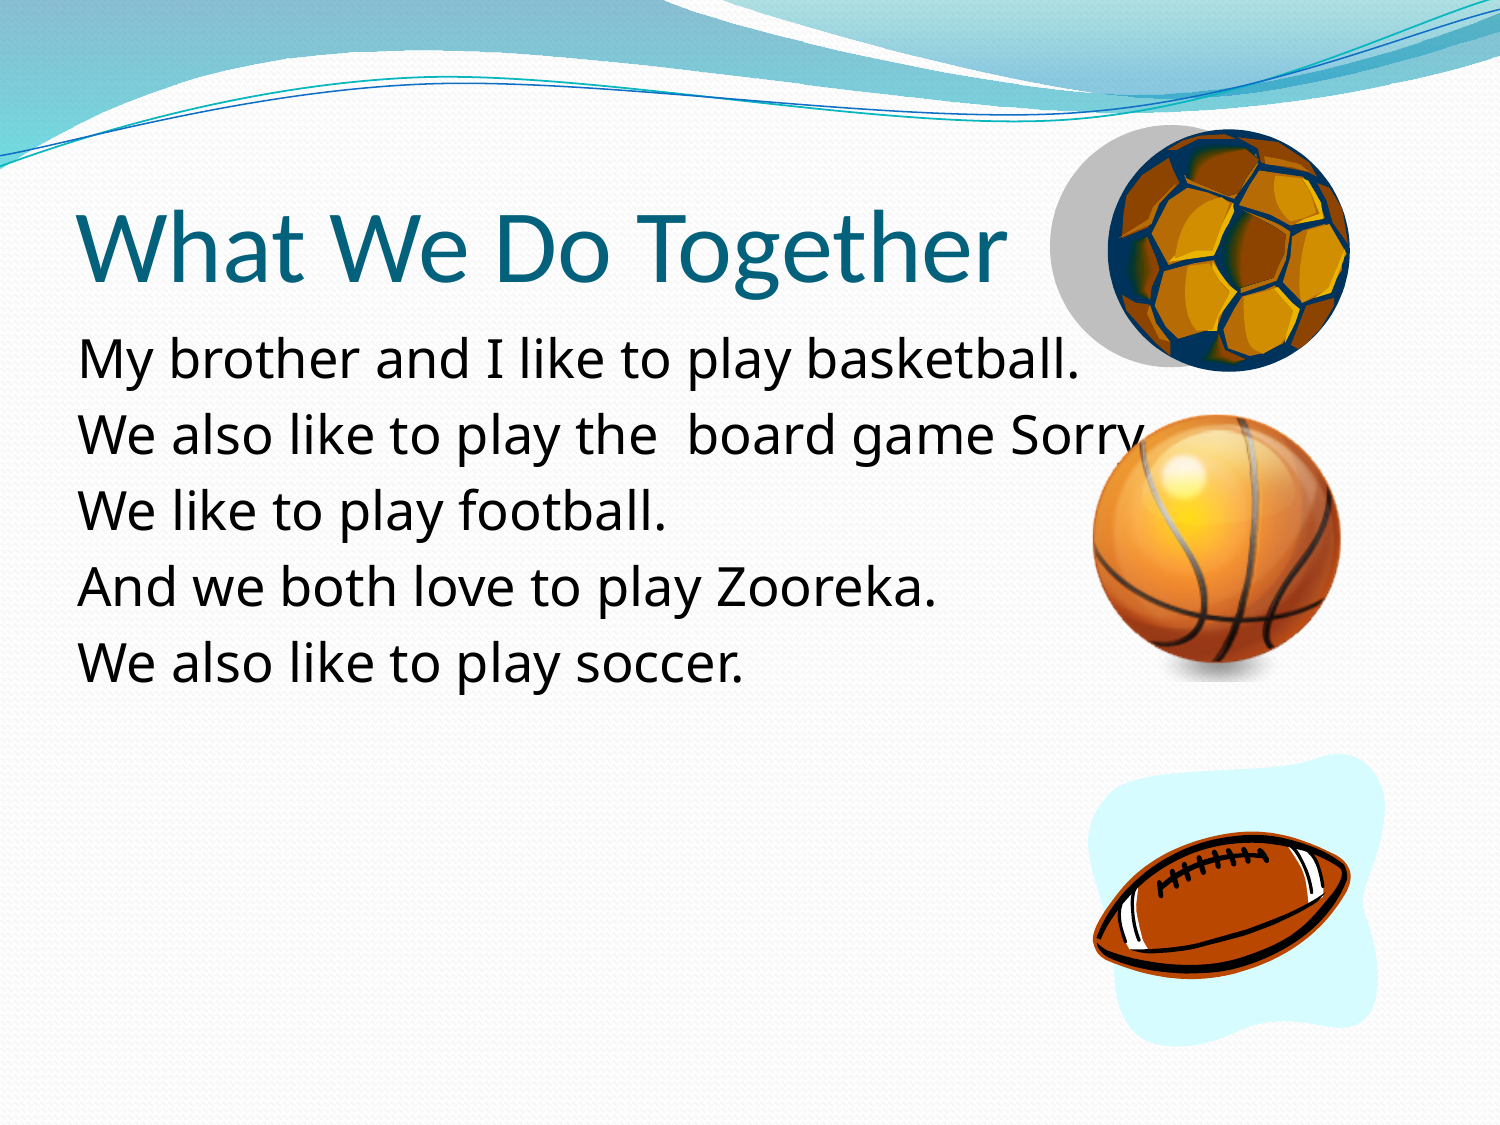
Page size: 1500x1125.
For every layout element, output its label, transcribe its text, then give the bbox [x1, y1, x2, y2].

picture [1087, 749, 1386, 1048]
picture [1049, 124, 1351, 372]
title What We Do Together [75, 115, 1425, 303]
list My brother and I like to play basketball. We also like to play the board game Sorry. We like to play football. And we both love to play Zooreka. We also like to play soccer. [62, 317, 1425, 1038]
picture [1074, 399, 1357, 682]
